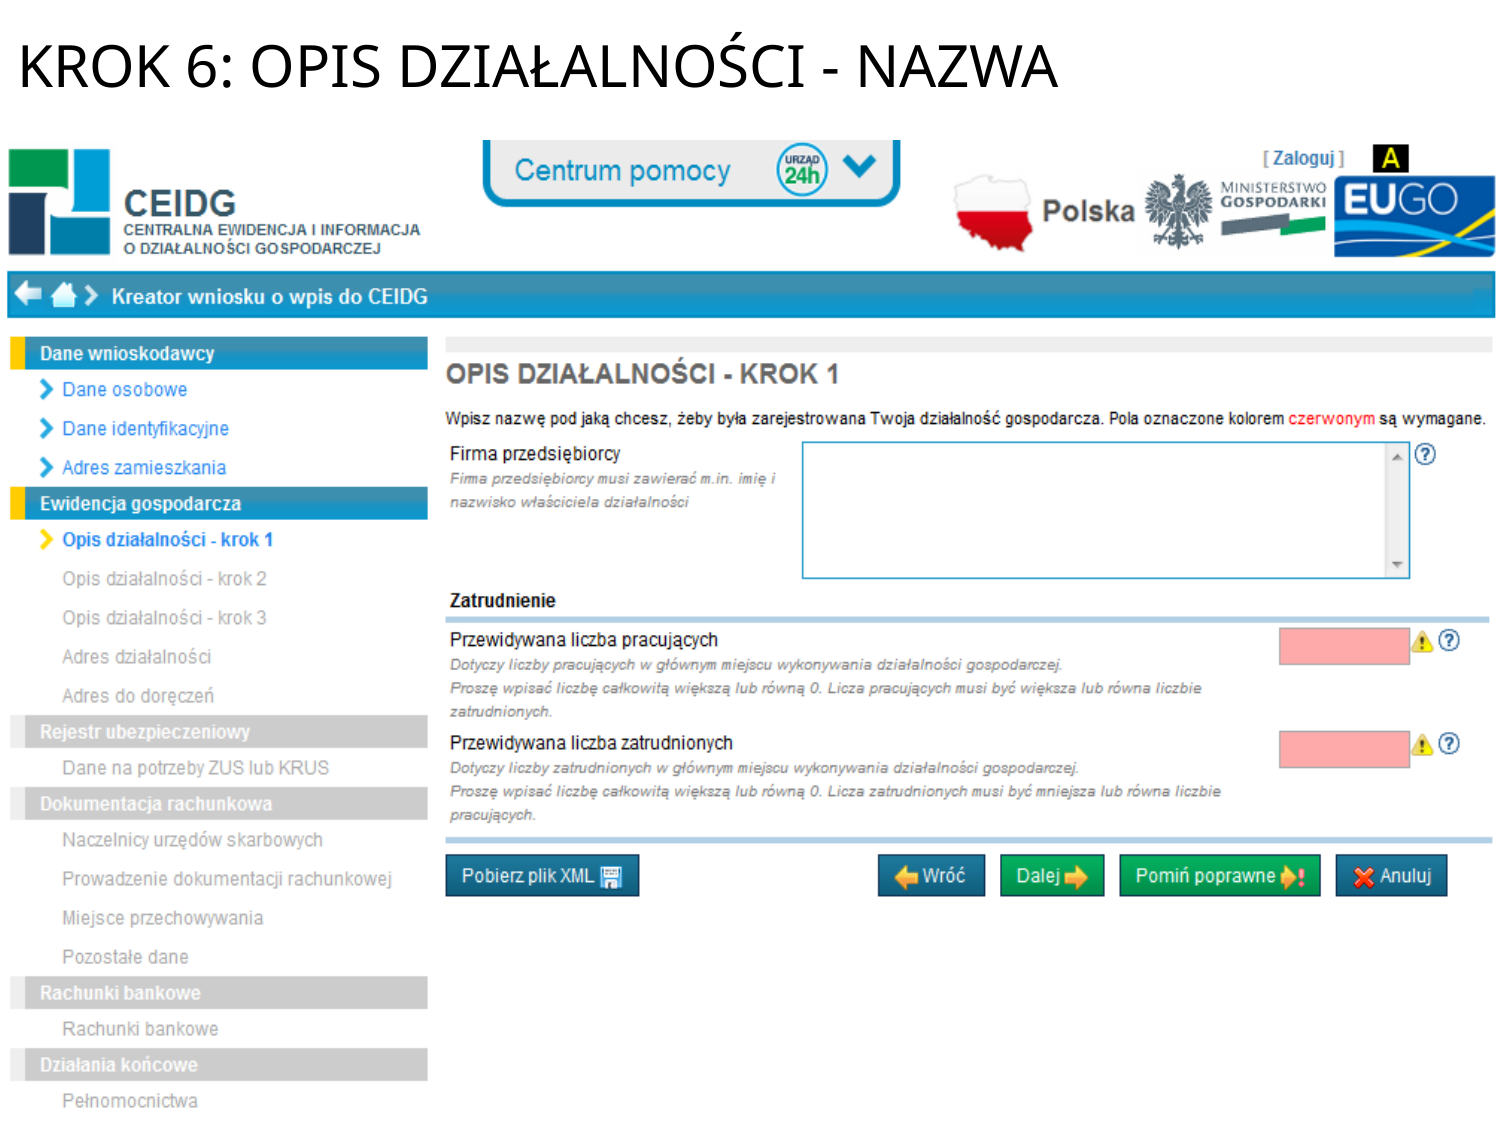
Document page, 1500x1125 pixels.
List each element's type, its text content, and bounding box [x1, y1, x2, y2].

picture [491, 140, 893, 199]
picture [0, 140, 1500, 1125]
title KROK 6: OPIS DZIAŁALNOŚCI - NAZWA [2, 19, 1236, 110]
